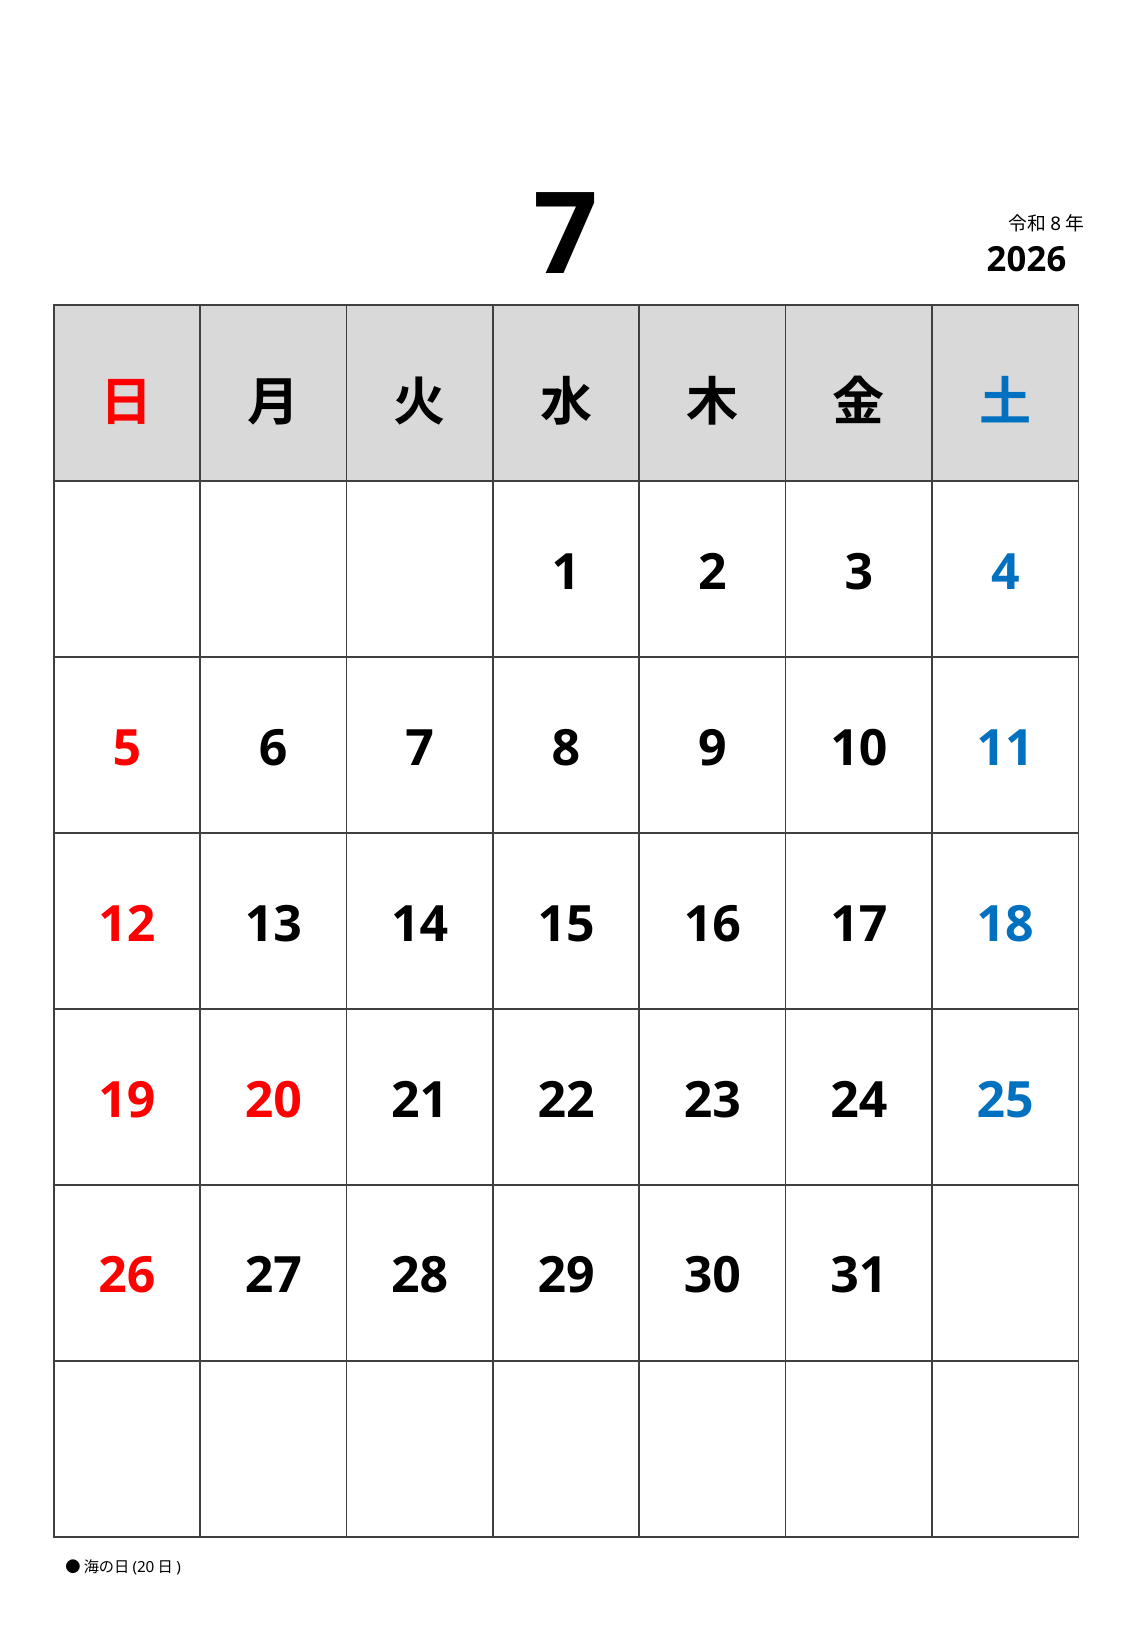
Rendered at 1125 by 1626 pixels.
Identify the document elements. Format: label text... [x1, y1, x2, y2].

table_cell 17 [786, 834, 931, 1008]
table_cell [201, 482, 346, 656]
table_cell 13 [201, 834, 346, 1008]
table_cell 5 [55, 658, 199, 832]
table_cell 4 [933, 482, 1078, 656]
table_cell [933, 1362, 1078, 1536]
table_cell 12 [55, 834, 199, 1008]
table_cell 19 [55, 1010, 199, 1184]
table_header 土 [933, 306, 1078, 480]
table_cell 9 [640, 658, 785, 832]
table_cell [347, 1362, 492, 1536]
table_cell [933, 1186, 1078, 1360]
table_cell 18 [933, 834, 1078, 1008]
table_cell 10 [786, 658, 931, 832]
table_cell 7 [347, 658, 492, 832]
table_header 日 [55, 306, 199, 480]
table_cell 20 [201, 1010, 346, 1184]
text_box 7 [518, 152, 614, 304]
table_header 火 [347, 306, 492, 480]
table_cell 28 [347, 1186, 492, 1360]
table_header 金 [786, 306, 931, 480]
table_cell [55, 482, 199, 656]
table_cell 15 [494, 834, 638, 1008]
text_box 2026 [971, 229, 1082, 287]
table_cell 11 [933, 658, 1078, 832]
table_cell 14 [347, 834, 492, 1008]
table_cell [786, 1362, 931, 1536]
table_cell [640, 1362, 785, 1536]
table_cell 26 [55, 1186, 199, 1360]
table_cell 24 [786, 1010, 931, 1184]
table_cell 3 [786, 482, 931, 656]
table_cell 1 [494, 482, 638, 656]
table_cell 21 [347, 1010, 492, 1184]
table_header 月 [201, 306, 346, 480]
table_cell 23 [640, 1010, 785, 1184]
table_cell [55, 1362, 199, 1536]
table_cell 2 [640, 482, 785, 656]
table_cell 8 [494, 658, 638, 832]
table_cell 22 [494, 1010, 638, 1184]
table_cell 31 [786, 1186, 931, 1360]
table_header 水 [494, 306, 638, 480]
table_cell [494, 1362, 638, 1536]
table_cell [201, 1362, 346, 1536]
table_cell 27 [201, 1186, 346, 1360]
table_header 木 [640, 306, 785, 480]
table_cell 29 [494, 1186, 638, 1360]
text_box ●海の日(20日) [50, 1549, 196, 1583]
table_cell 16 [640, 834, 785, 1008]
table_cell 25 [933, 1010, 1078, 1184]
table_cell [347, 482, 492, 656]
table_cell 6 [201, 658, 346, 832]
text_box 令和8年 [993, 204, 1100, 242]
table_cell 30 [640, 1186, 785, 1360]
